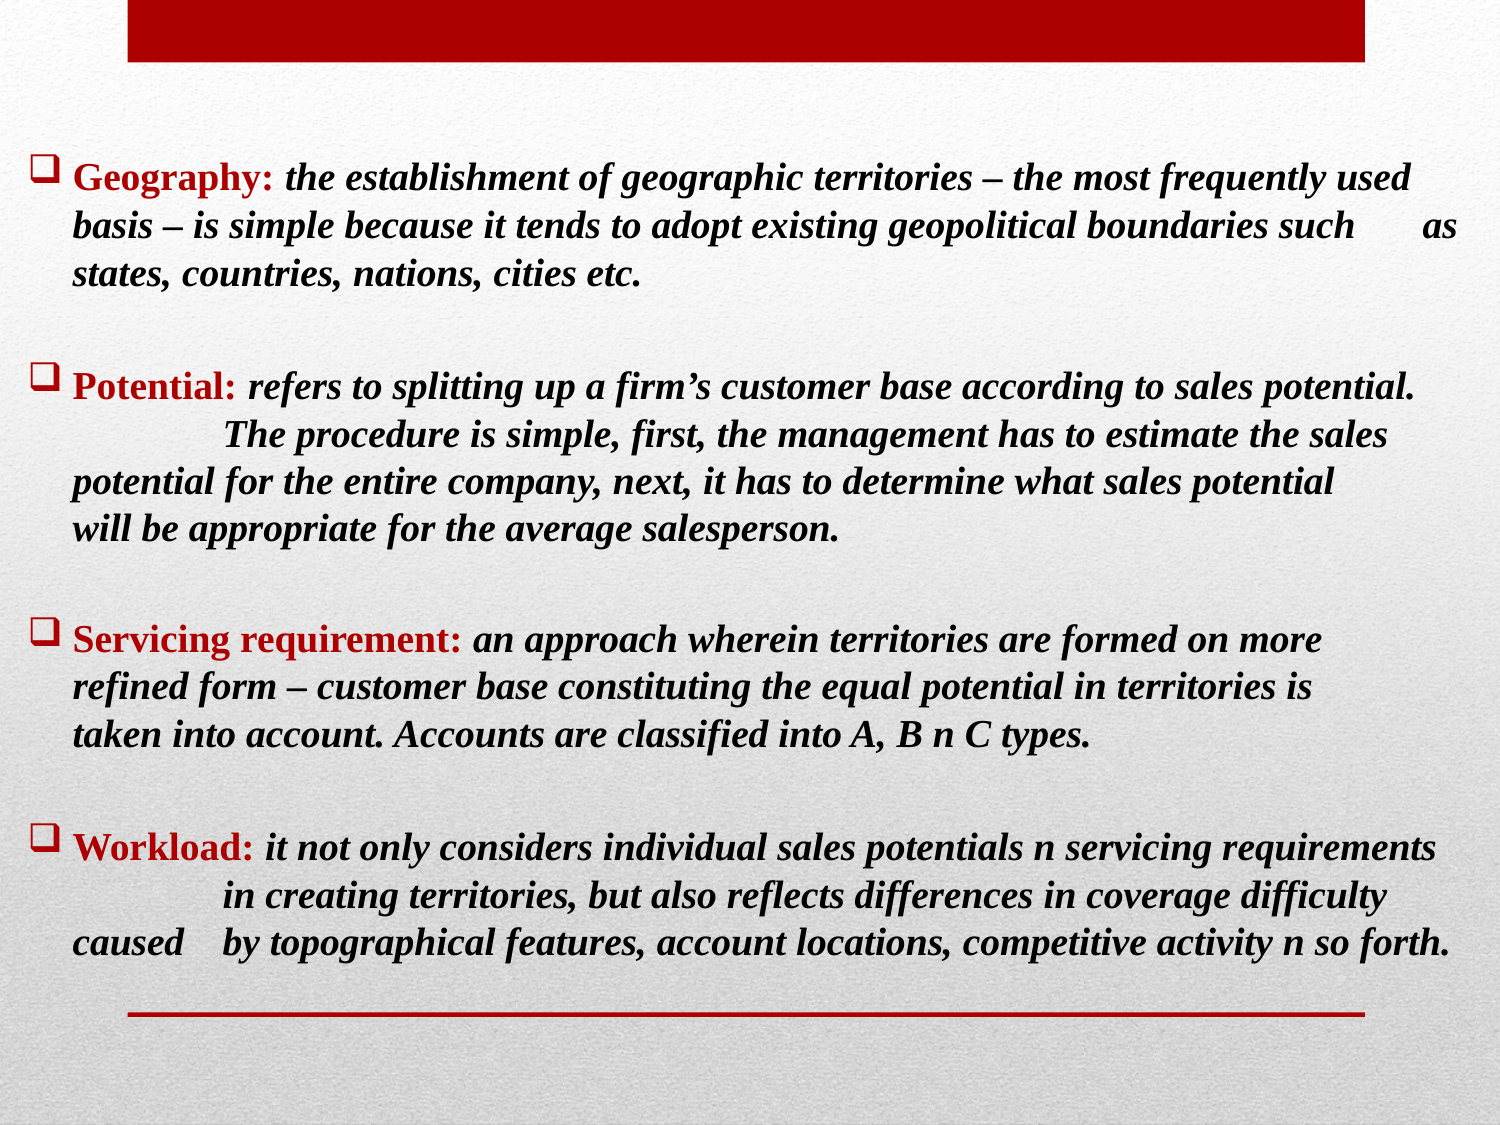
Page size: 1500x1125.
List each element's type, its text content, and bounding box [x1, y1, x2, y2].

list Geography: the establishment of geographic territories – the most frequently used basis – is simple because it tends to adopt existing geopolitical boundaries such as states, countries, nations, cities etc. Potential: refers to splitting up a firm’s customer base according to sales potential. The procedure is simple, first, the management has to estimate the sales potential for the entire company, next, it has to determine what sales potential will be appropriate for the average salesperson. Servicing requirement: an approach wherein territories are formed on more refined form – customer base constituting the equal potential in territories is taken into account. Accounts are classified into A, B n C types. Workload: it not only considers individual sales potentials n servicing requirements in creating territories, but also reflects differences in coverage difficulty caused by topographical features, account locations, competitive activity n so forth. [12, 112, 1488, 1000]
